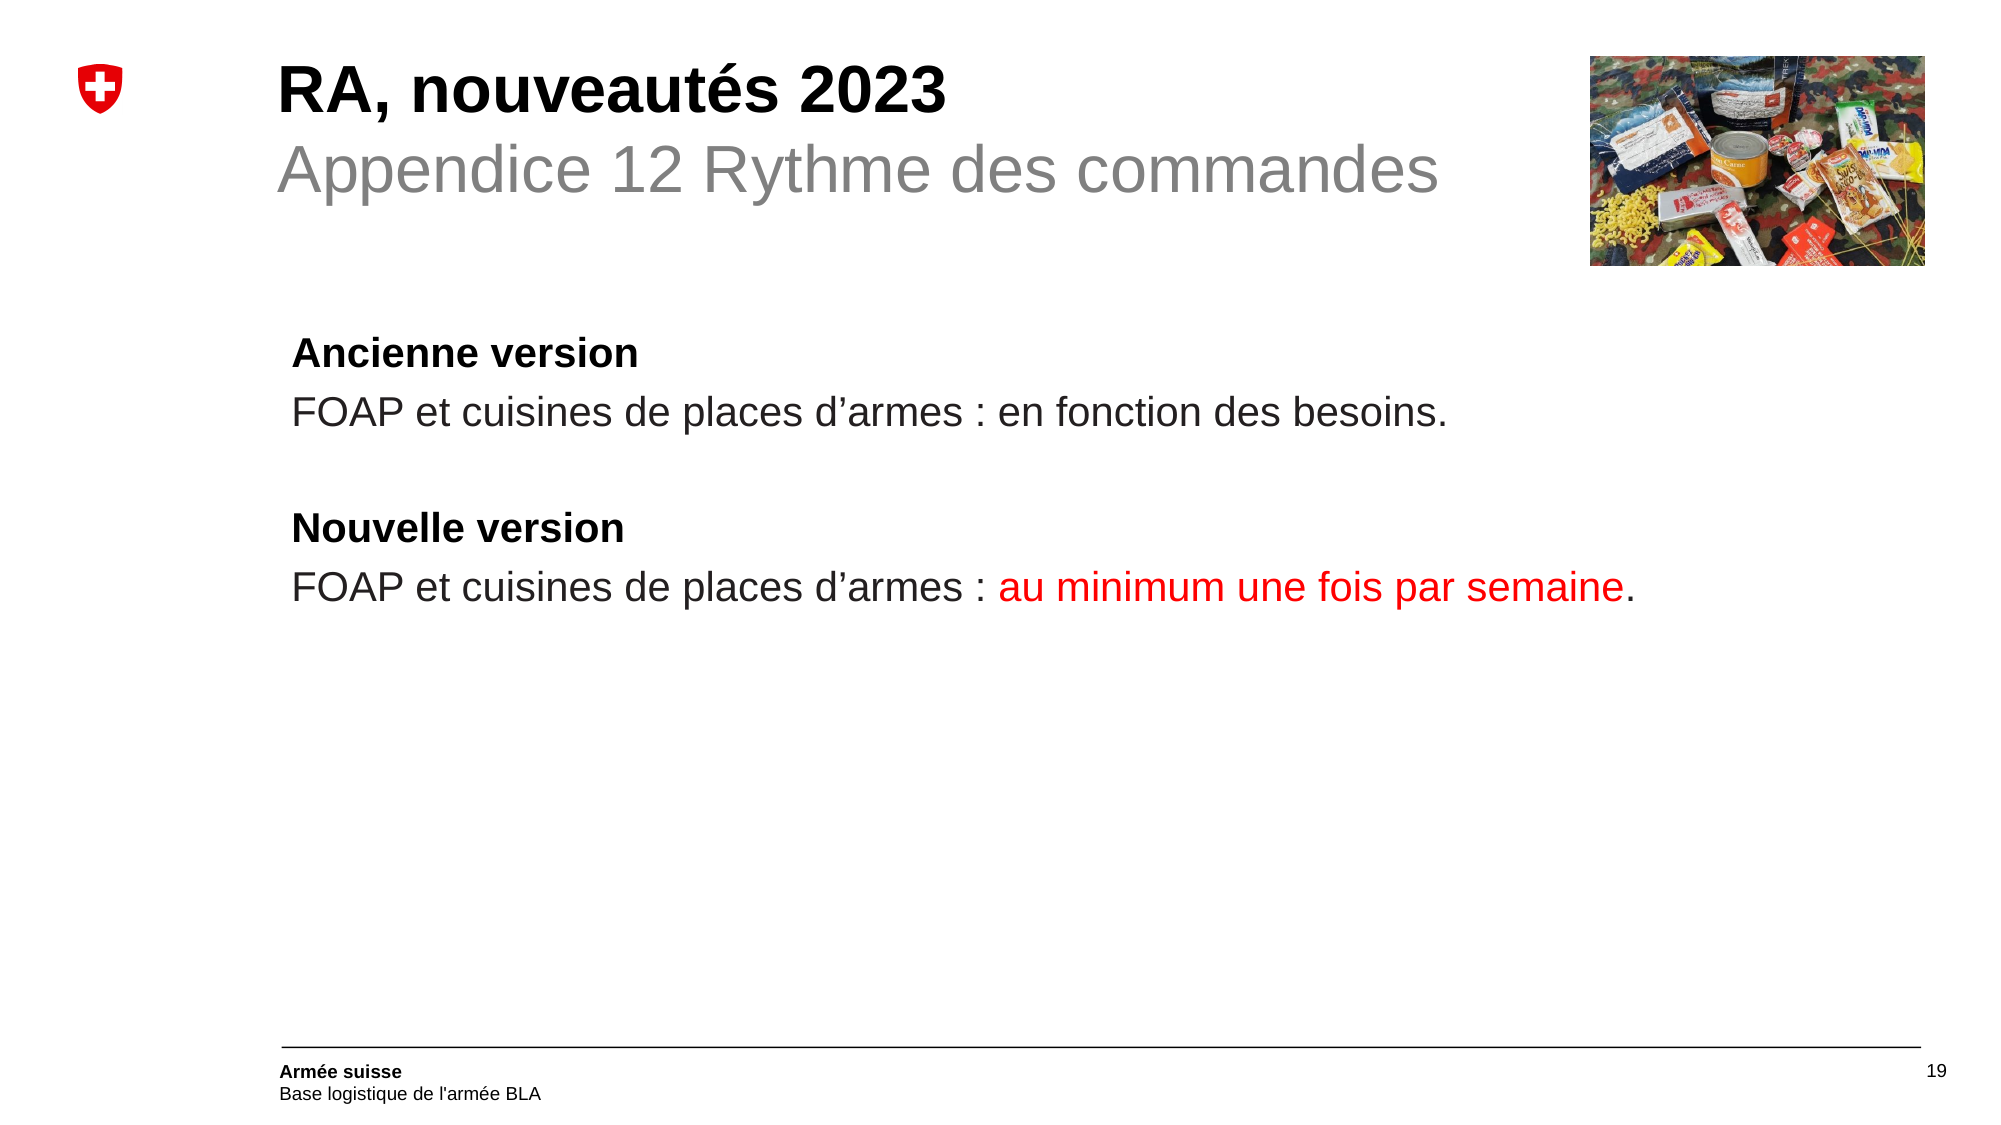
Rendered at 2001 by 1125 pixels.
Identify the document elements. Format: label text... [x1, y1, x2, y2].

picture [78, 64, 123, 115]
picture [1590, 56, 1925, 266]
title RA, nouveautés 2023 Appendice 12 Rythme des commandes [277, 45, 1910, 209]
list Ancienne version FOAP et cuisines de places d’armes : en fonction des besoins. Nouvelle version FOAP et cuisines de places d’armes : au minimum une fois par semaine. [290, 326, 1910, 983]
